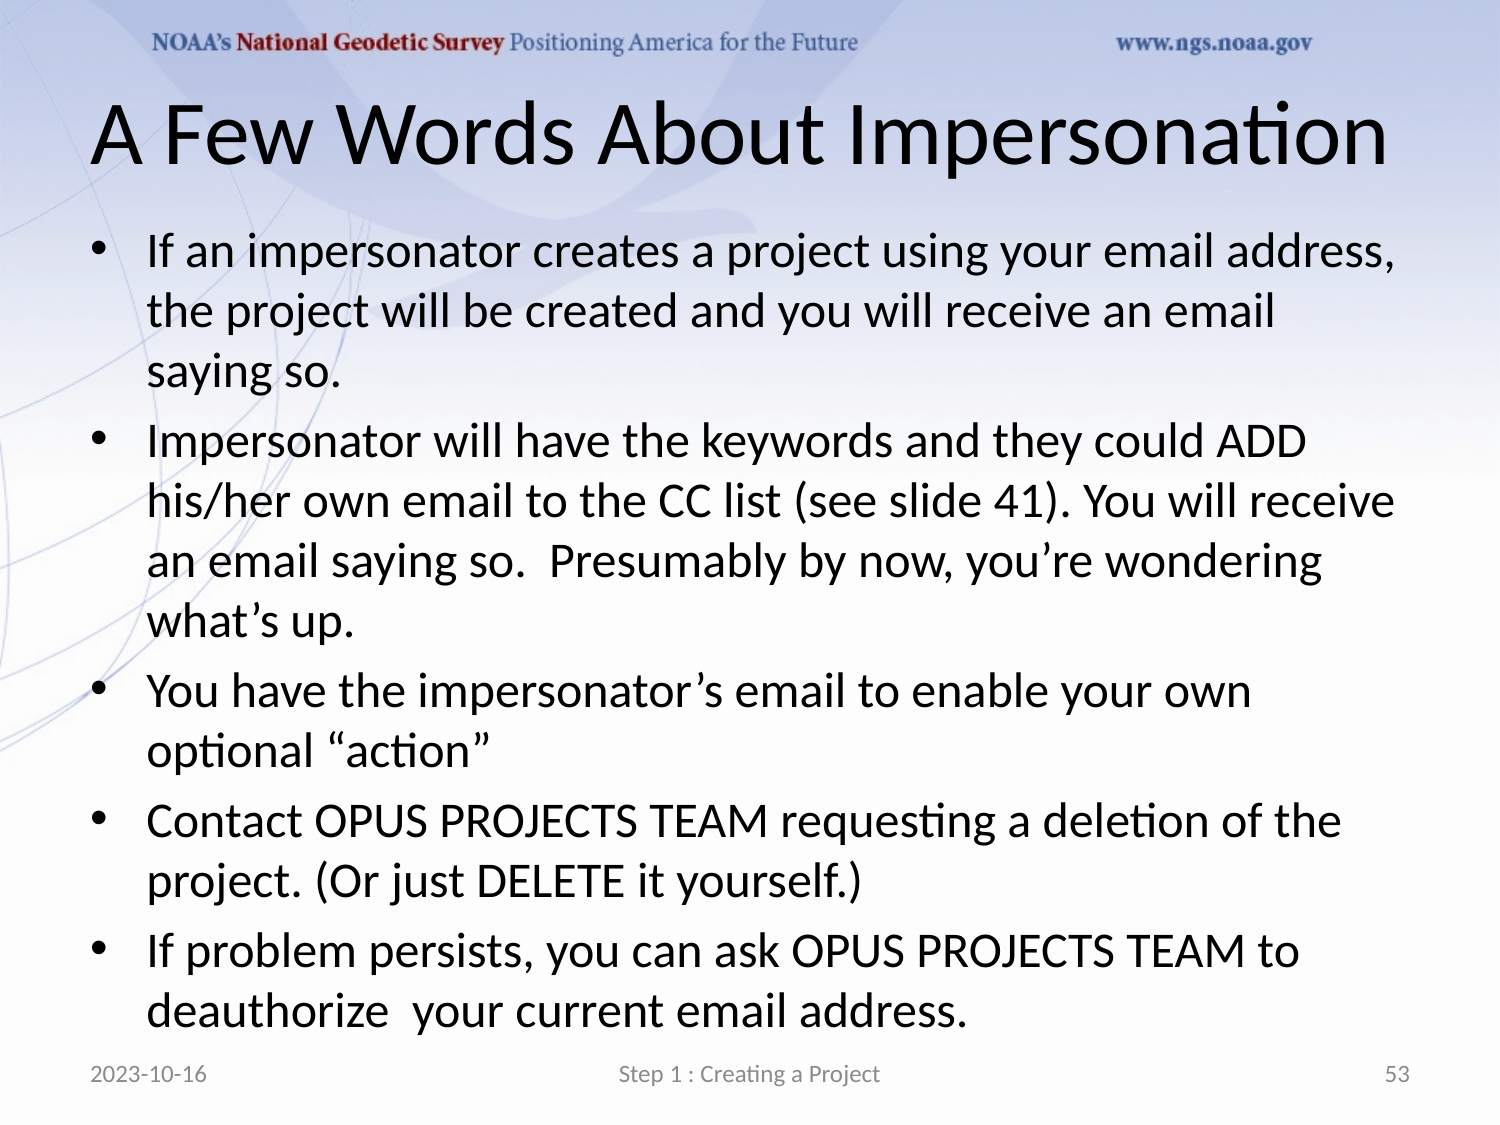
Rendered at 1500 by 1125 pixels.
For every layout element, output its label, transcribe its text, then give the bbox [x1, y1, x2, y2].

picture [0, 0, 1500, 1125]
list If an impersonator creates a project using your email address, the project will be created and you will receive an email saying so. Impersonator will have the keywords and they could ADD his/her own email to the CC list (see slide 41). You will receive an email saying so. Presumably by now, you’re wondering what’s up. You have the impersonator’s email to enable your own optional “action” Contact OPUS PROJECTS TEAM requesting a deletion of the project. (Or just DELETE it yourself.) If problem persists, you can ask OPUS PROJECTS TEAM to deauthorize your current email address. [74, 209, 1426, 1021]
slide_number 53 [1074, 1042, 1425, 1103]
footer Step 1 : Creating a Project [512, 1042, 988, 1103]
title A Few Words About Impersonation [74, 74, 1426, 181]
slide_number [75, 1042, 425, 1103]
